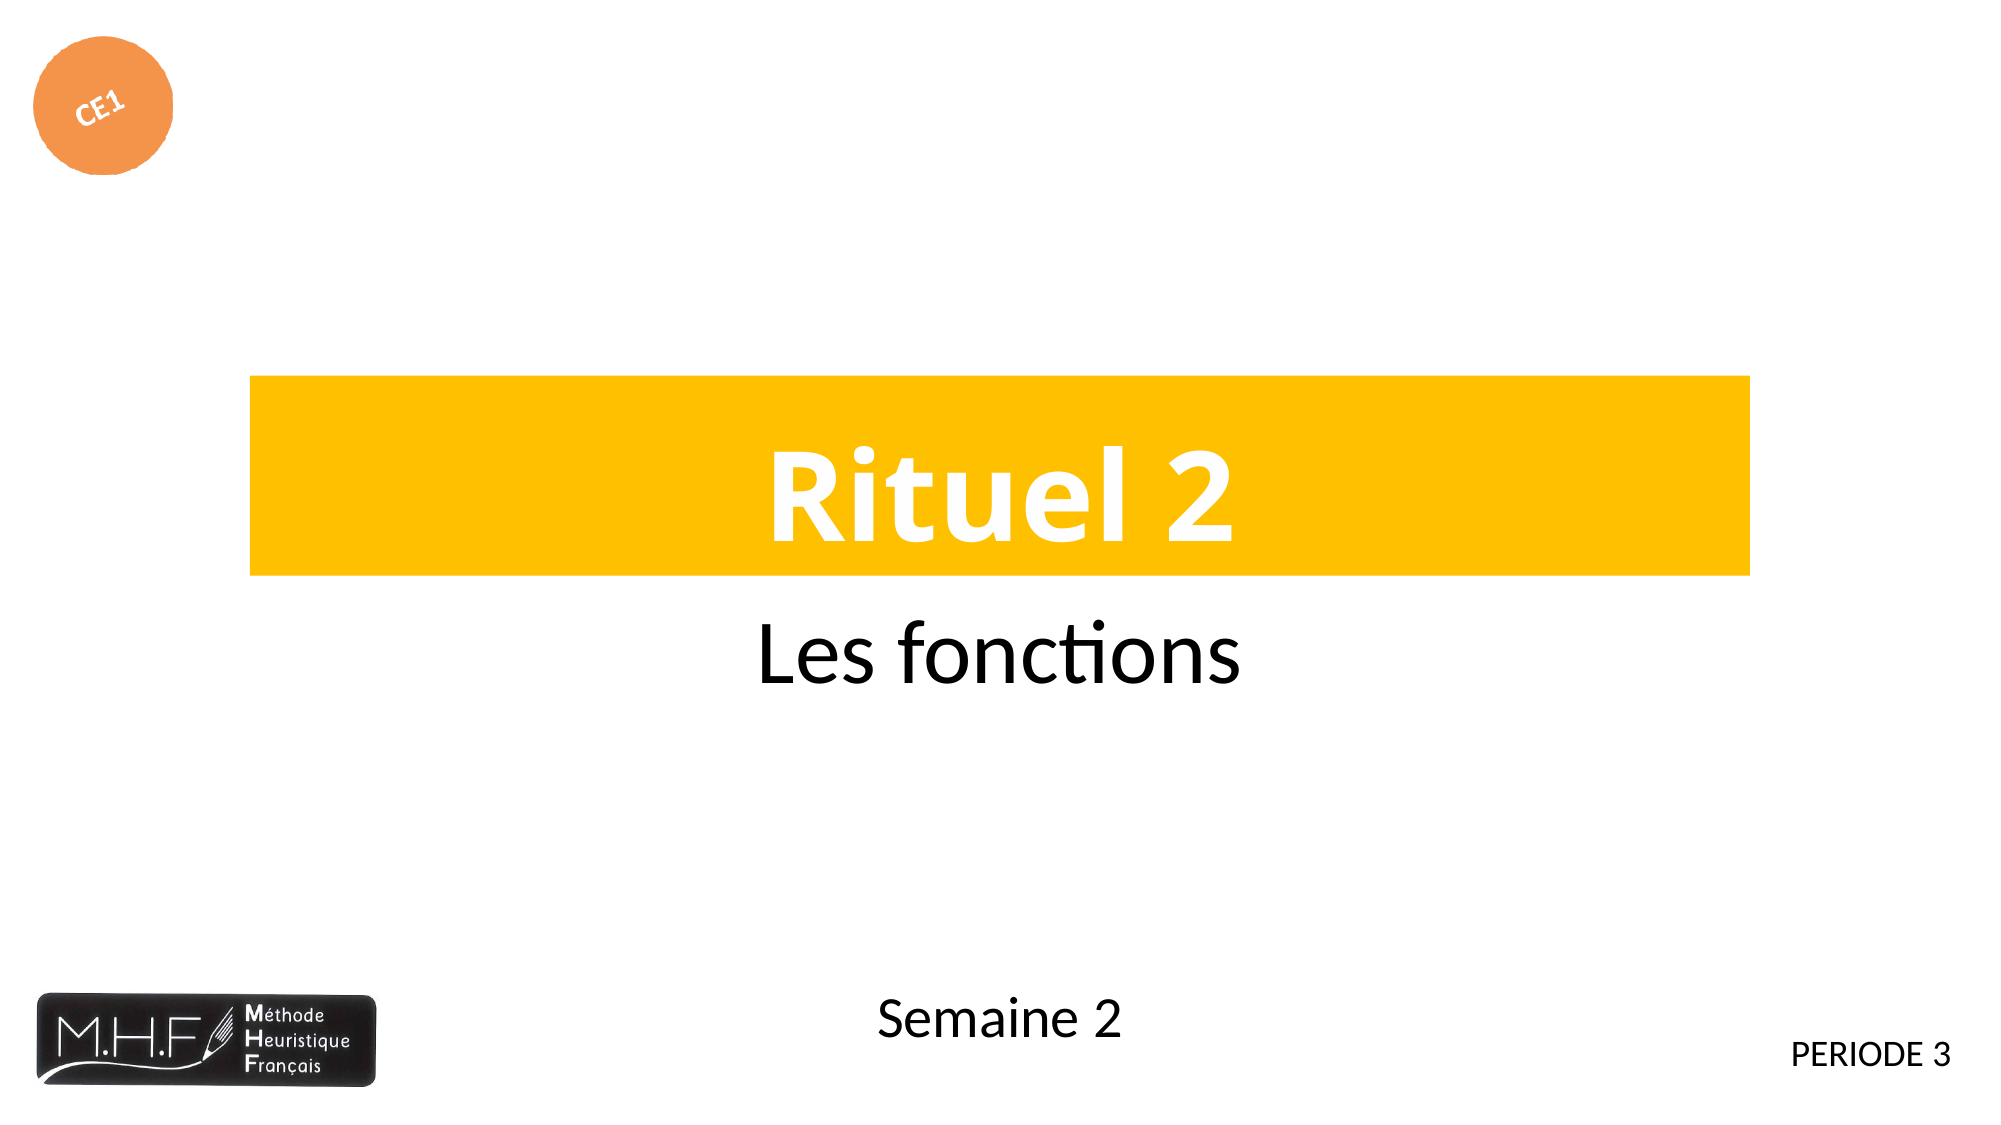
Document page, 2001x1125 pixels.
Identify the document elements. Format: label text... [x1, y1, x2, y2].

subtitle Les fonctions [249, 597, 1750, 869]
text_box Semaine 2 [249, 980, 1750, 1111]
picture [33, 990, 379, 1089]
title Rituel 2 [249, 375, 1750, 576]
picture [33, 36, 173, 175]
text_box PERIODE 3 [1750, 1021, 1967, 1082]
